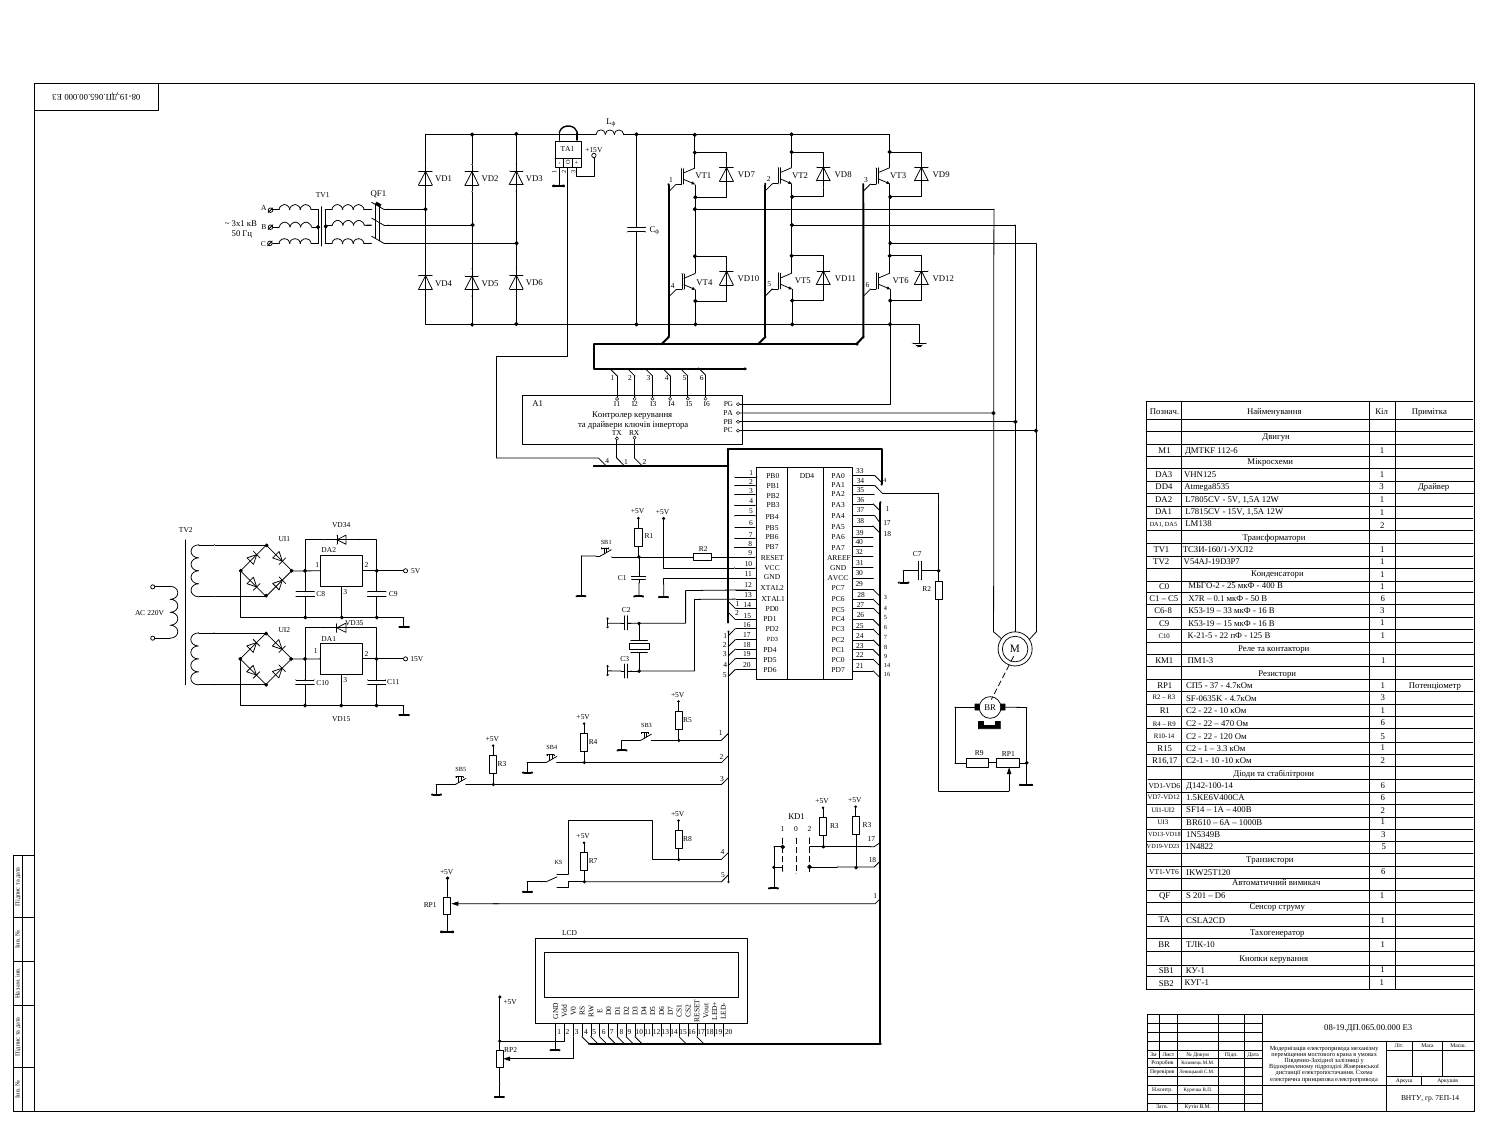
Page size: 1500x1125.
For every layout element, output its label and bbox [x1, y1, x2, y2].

text_box [11, 81, 1481, 1114]
